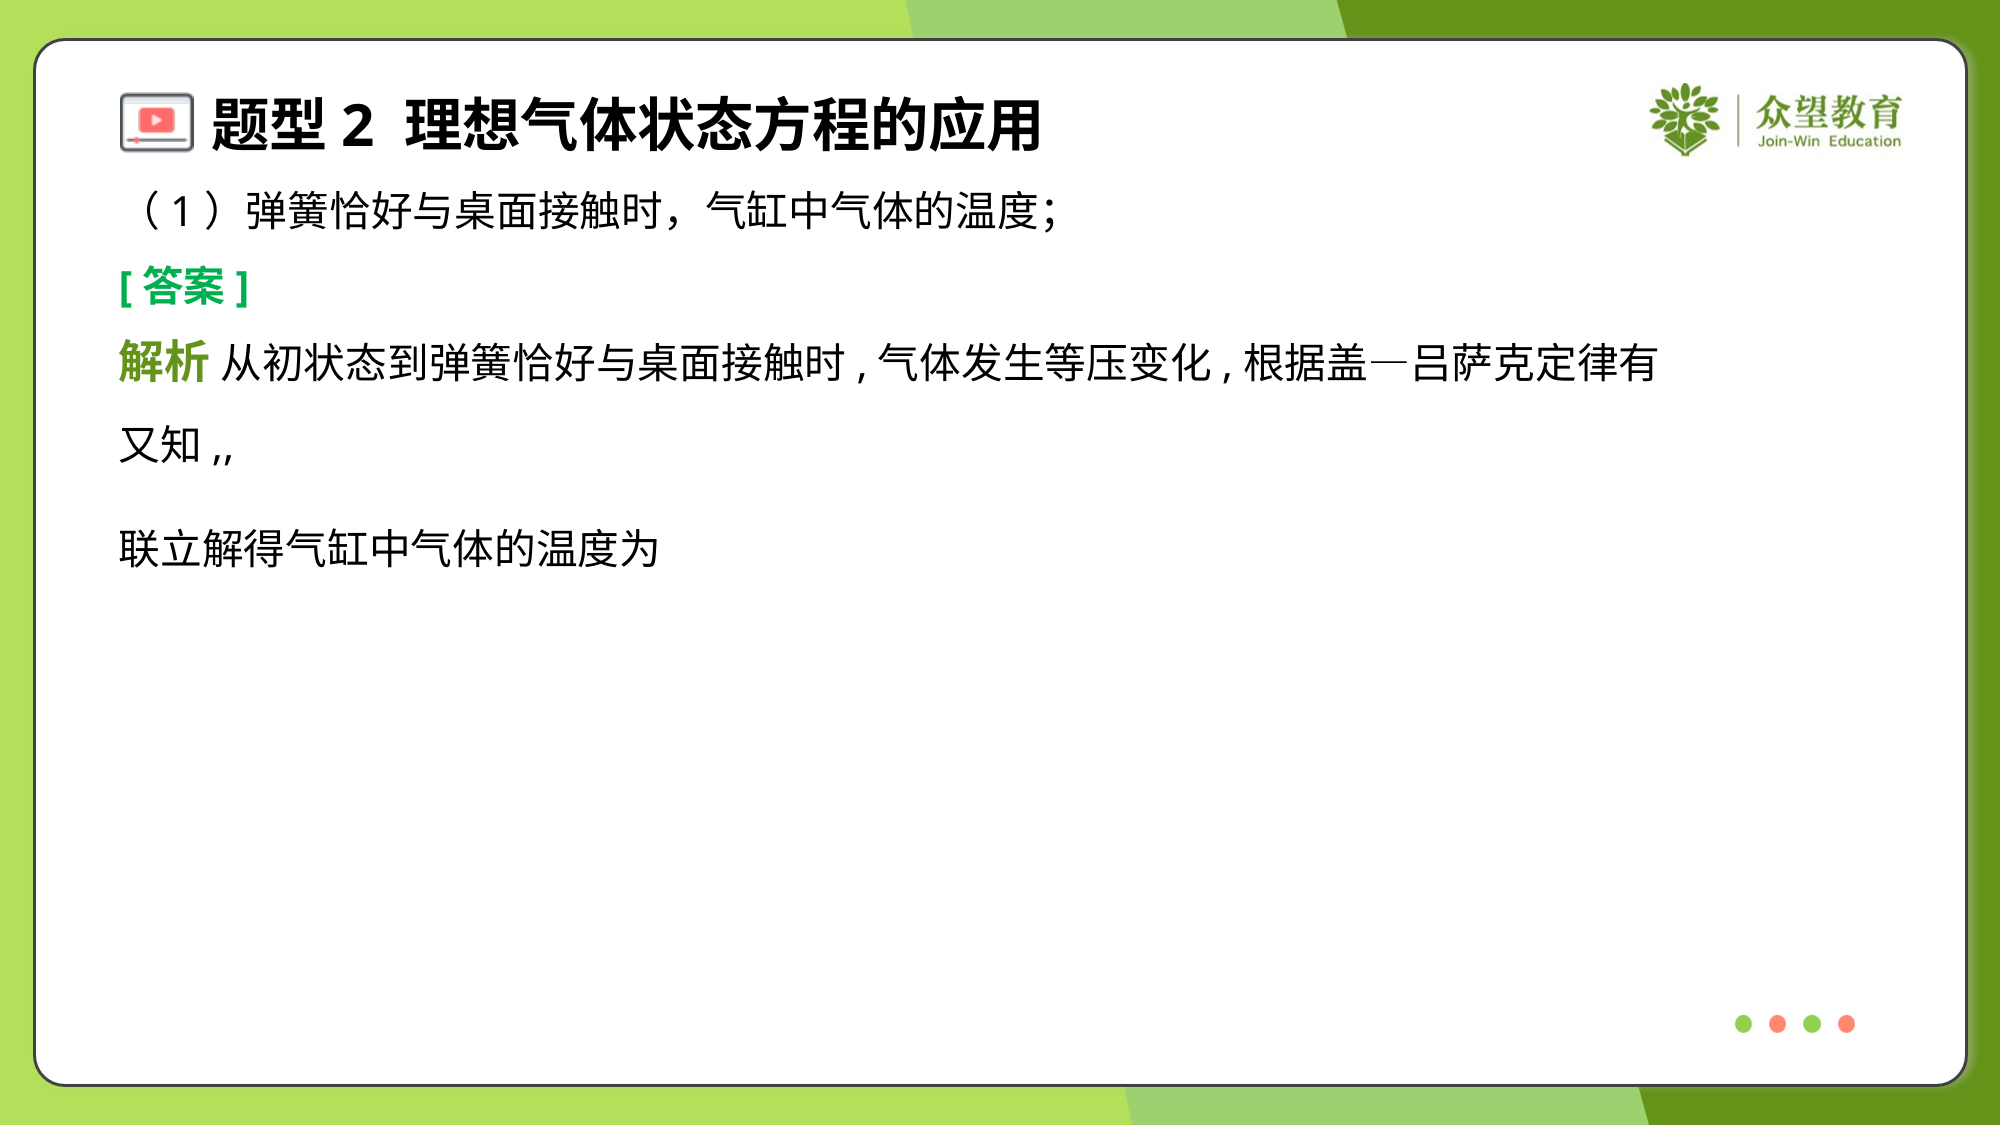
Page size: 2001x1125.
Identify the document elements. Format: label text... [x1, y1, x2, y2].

text_box （1）弹簧恰好与桌面接触时，气缸中气体的温度； [118, 159, 1883, 227]
picture [0, 0, 2000, 1125]
